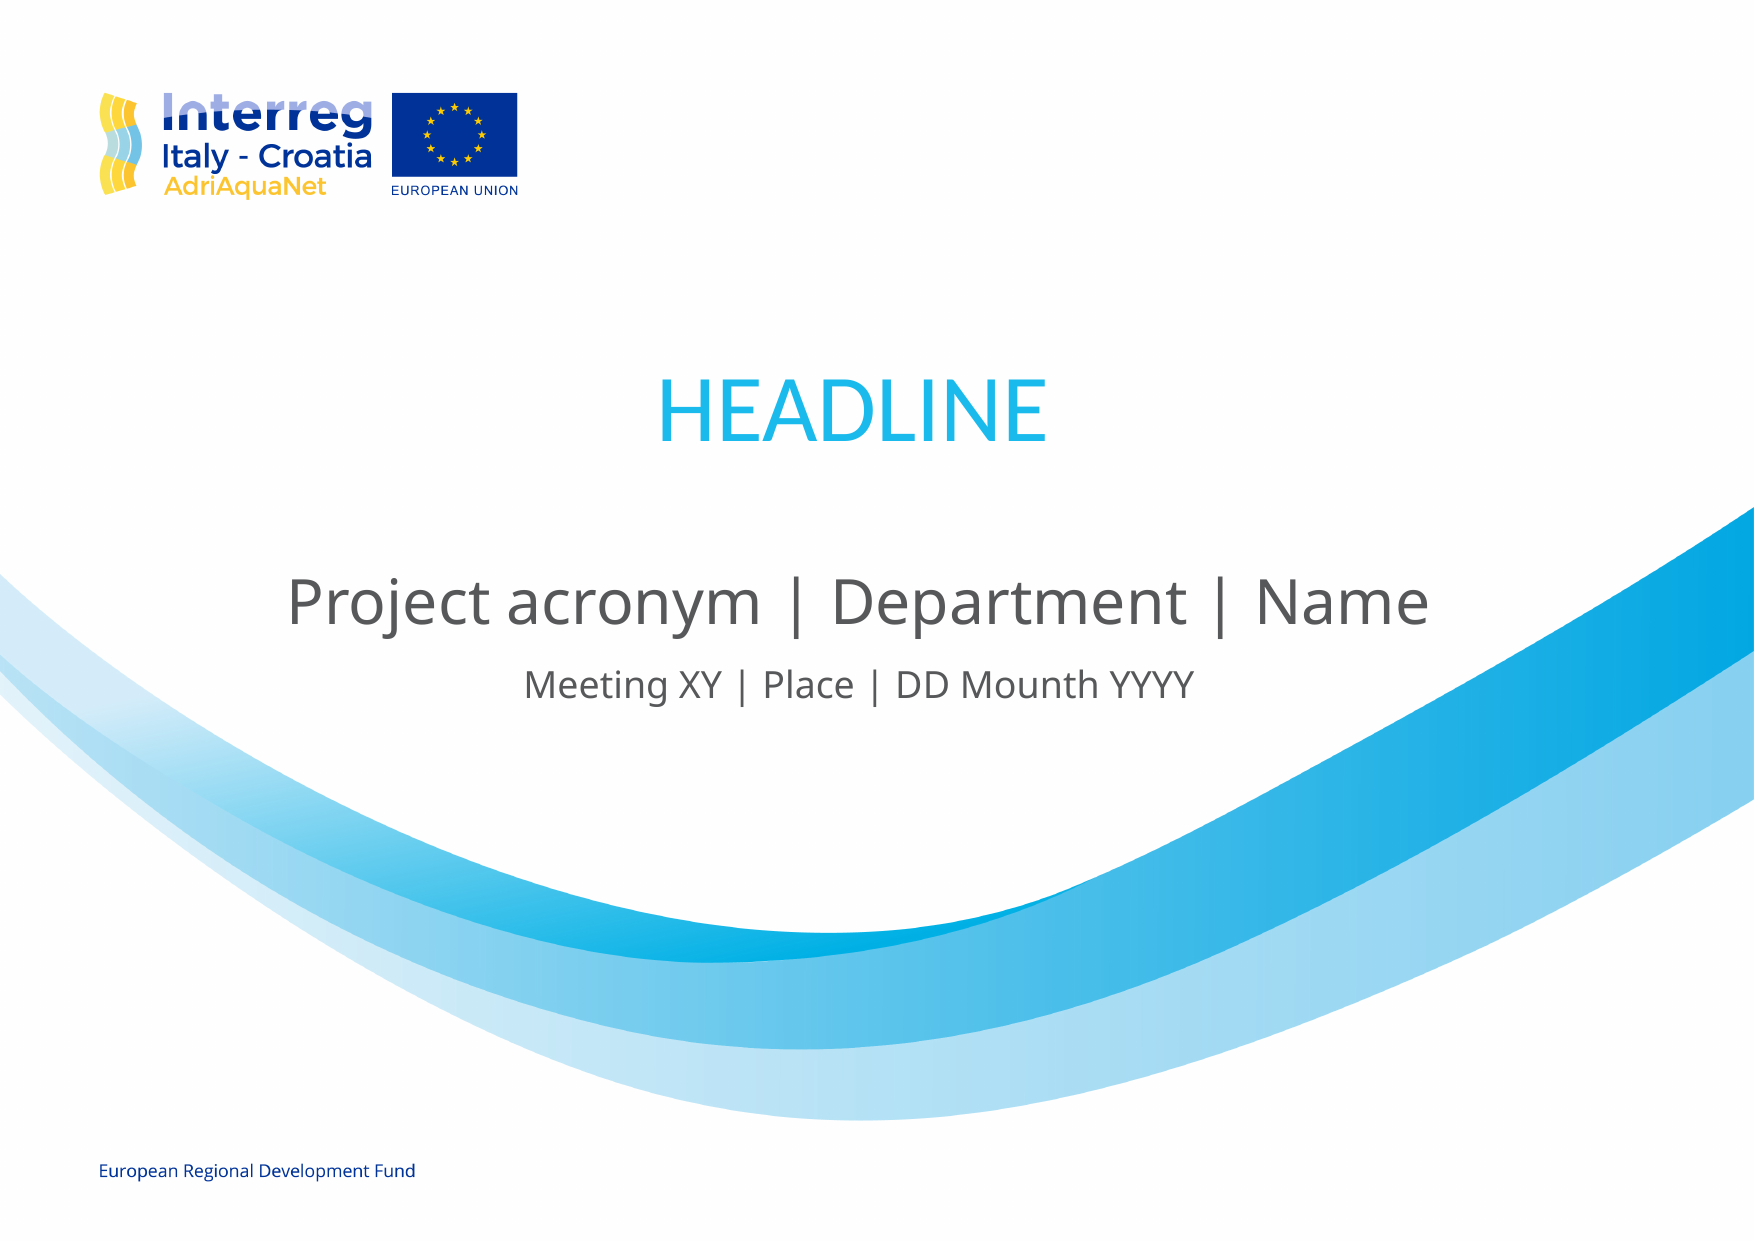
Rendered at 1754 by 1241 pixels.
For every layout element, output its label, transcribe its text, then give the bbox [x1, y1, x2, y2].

text_box HEADLINE [427, 337, 1279, 470]
text_box Project acronym | Department | Name [156, 553, 1563, 646]
text_box Meeting XY | Place | DD Mounth YYYY [156, 652, 1563, 716]
picture [0, 0, 1754, 1241]
